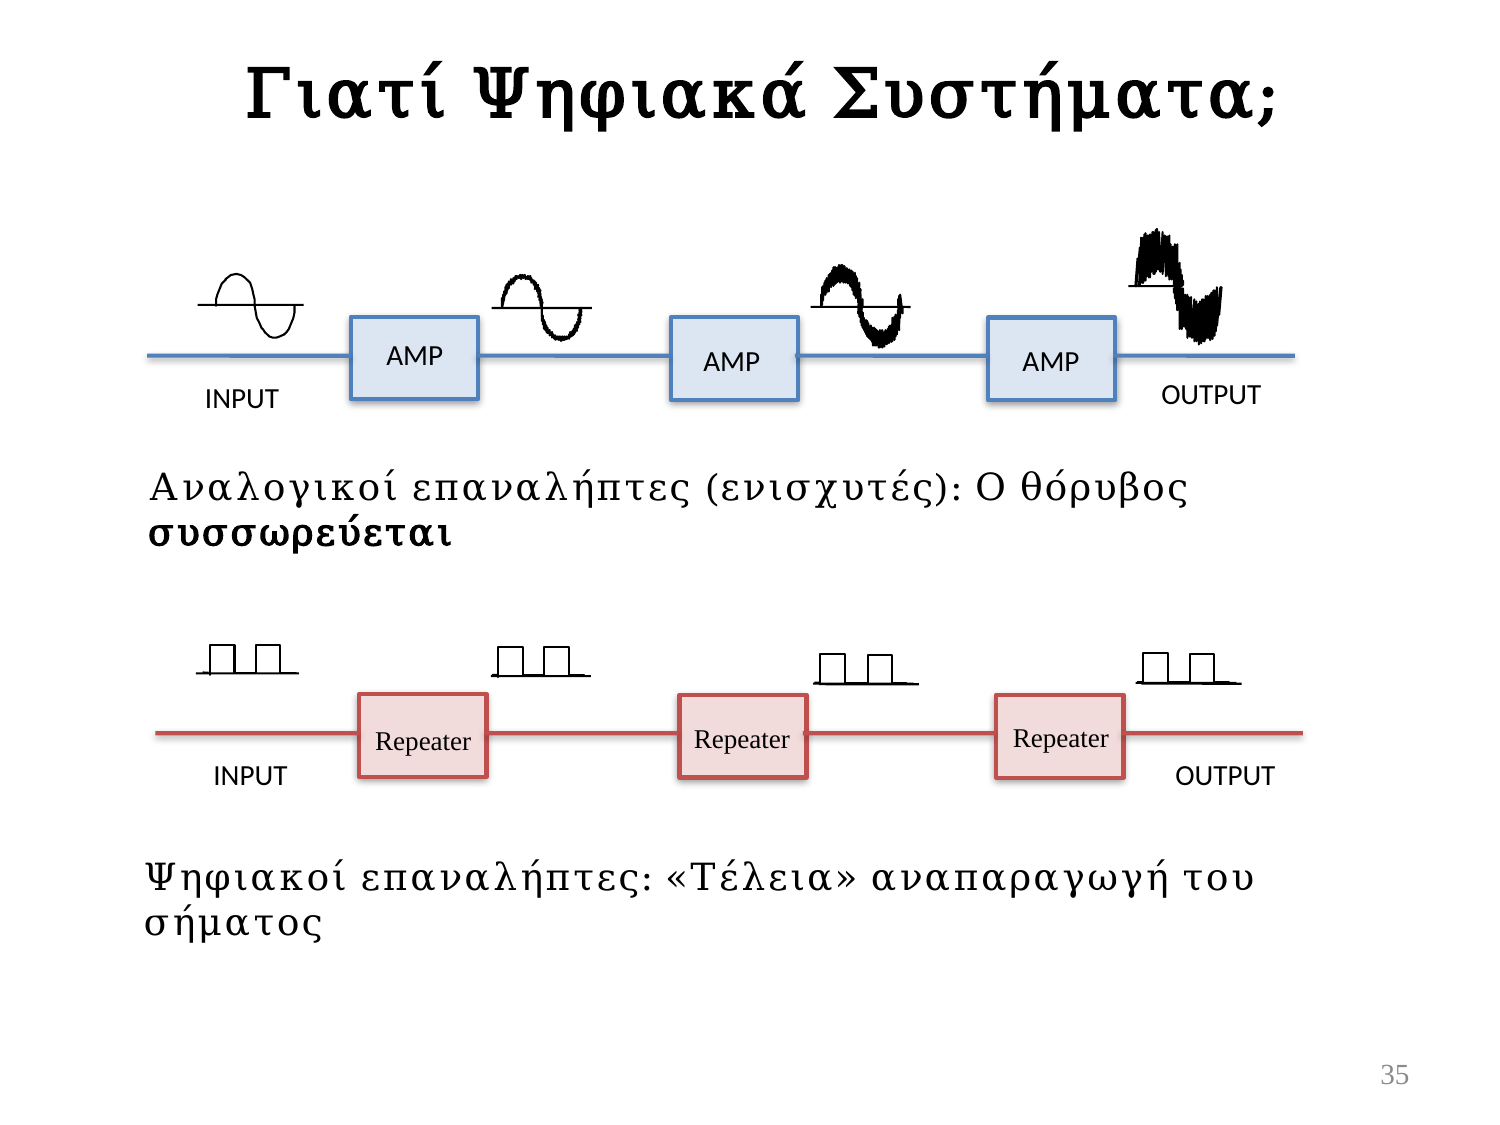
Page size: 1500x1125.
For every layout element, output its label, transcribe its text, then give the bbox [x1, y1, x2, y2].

text_box Ψηφιακοί επαναλήπτες: «Τέλεια» αναπαραγωγή του σήματος [129, 845, 1412, 950]
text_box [127, 228, 1341, 421]
text_box Αναλογικοί επαναλήπτες (ενισχυτές): Ο θόρυβος συσσωρεύεται [133, 456, 1447, 560]
slide_number 35 [1222, 1042, 1425, 1103]
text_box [135, 644, 1356, 799]
title Γιατί Ψηφιακά Συστήματα; [123, 19, 1399, 161]
